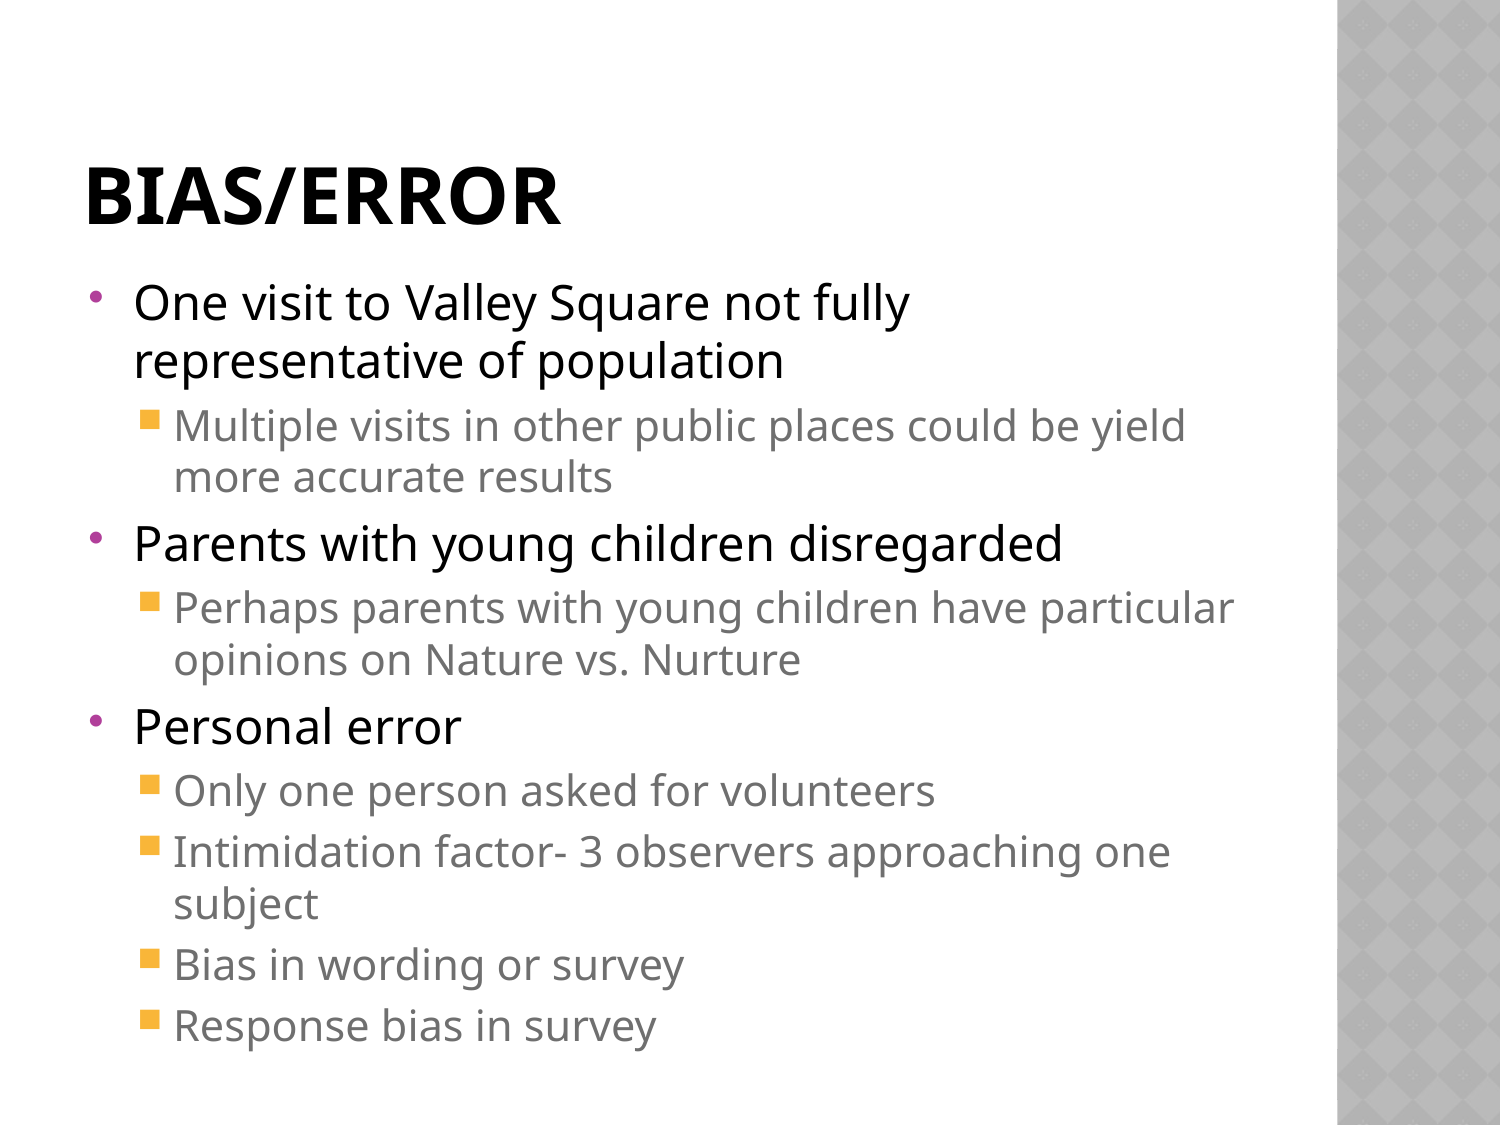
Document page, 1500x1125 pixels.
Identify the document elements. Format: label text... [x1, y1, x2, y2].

list One visit to Valley Square not fully representative of population Multiple visits in other public places could be yield more accurate results Parents with young children disregarded Perhaps parents with young children have particular opinions on Nature vs. Nurture Personal error Only one person asked for volunteers Intimidation factor- 3 observers approaching one subject Bias in wording or survey Response bias in survey [74, 263, 1263, 1060]
title Bias/Error [75, 52, 1263, 240]
